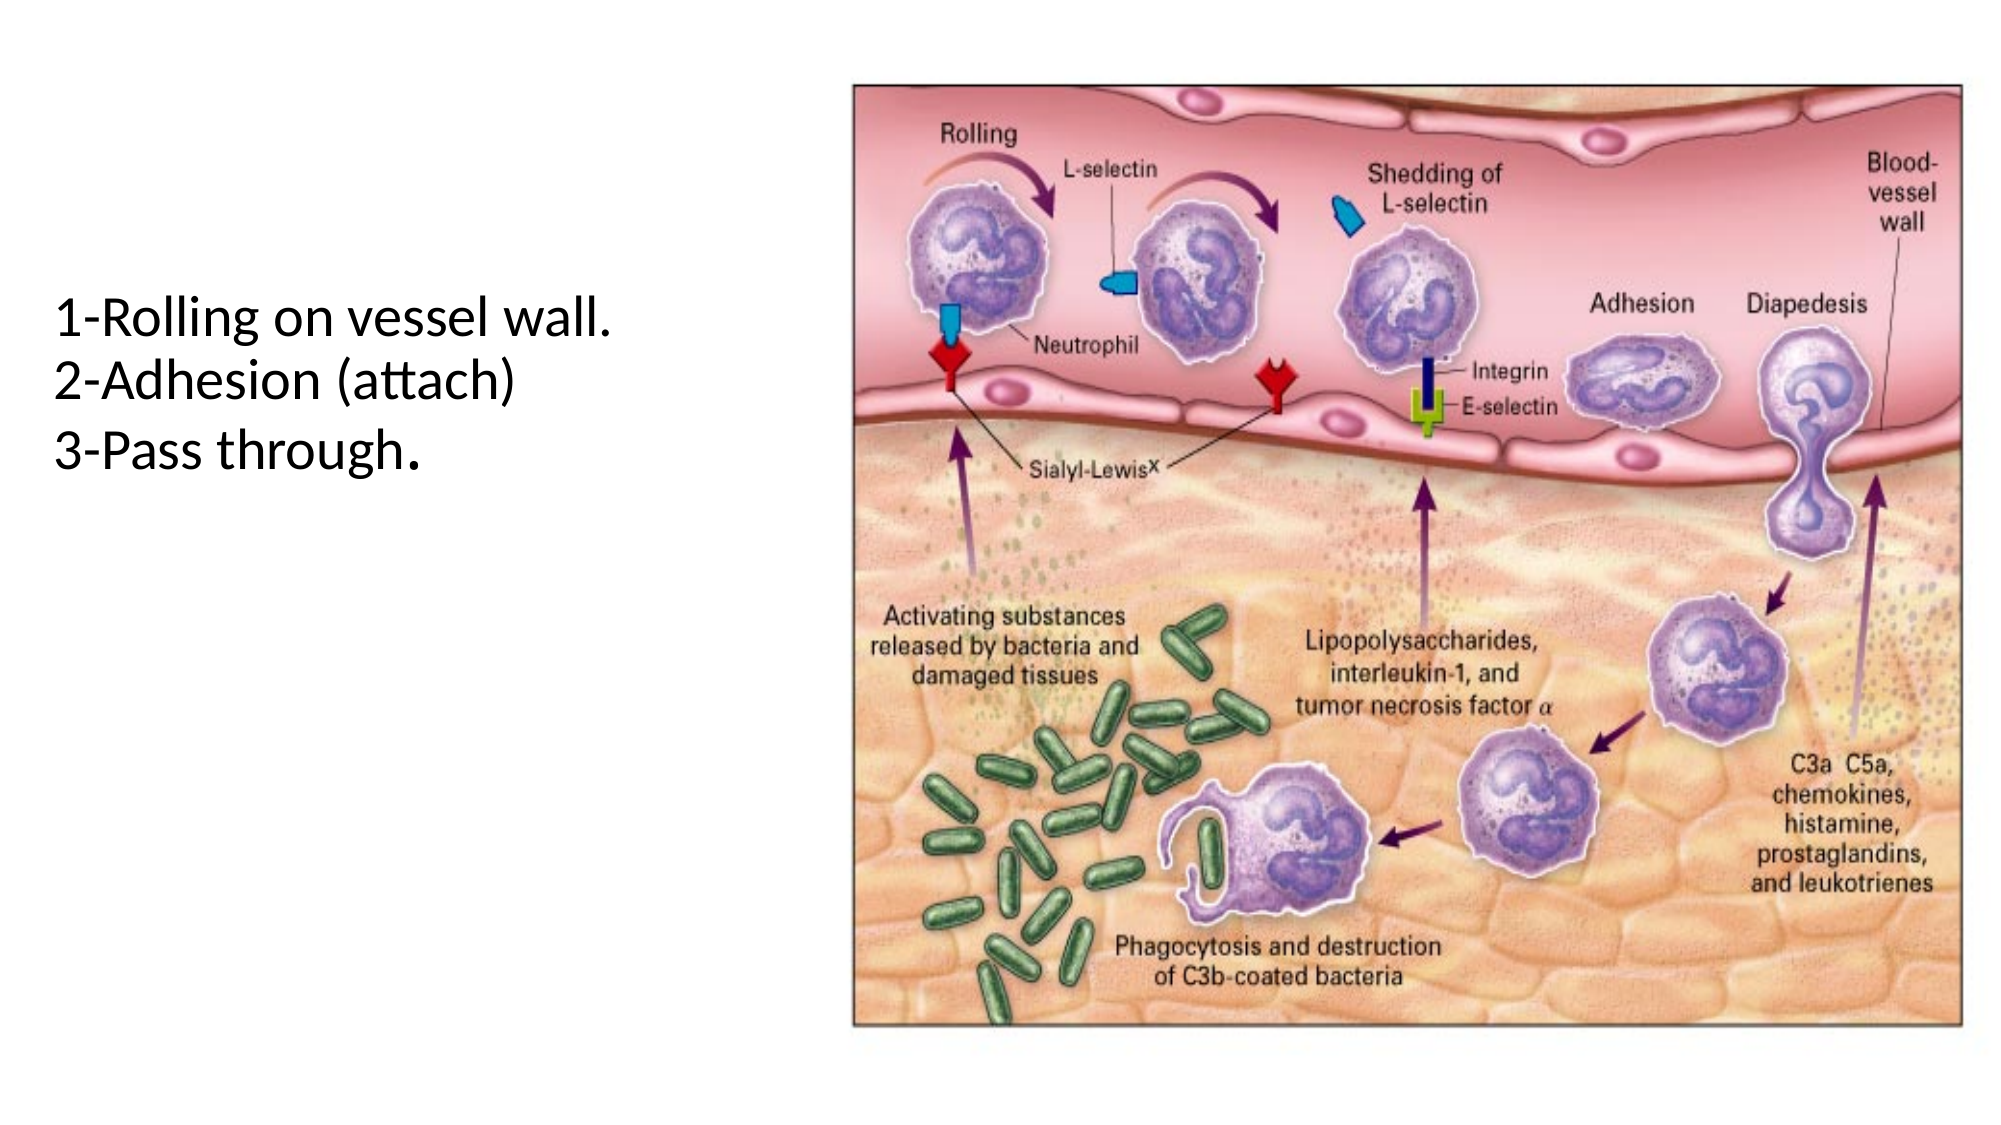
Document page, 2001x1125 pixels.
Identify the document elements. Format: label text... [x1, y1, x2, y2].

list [819, 42, 2000, 1069]
title 1-Rolling on vessel wall. 2-Adhesion (attach) 3-Pass through. [38, 188, 679, 582]
